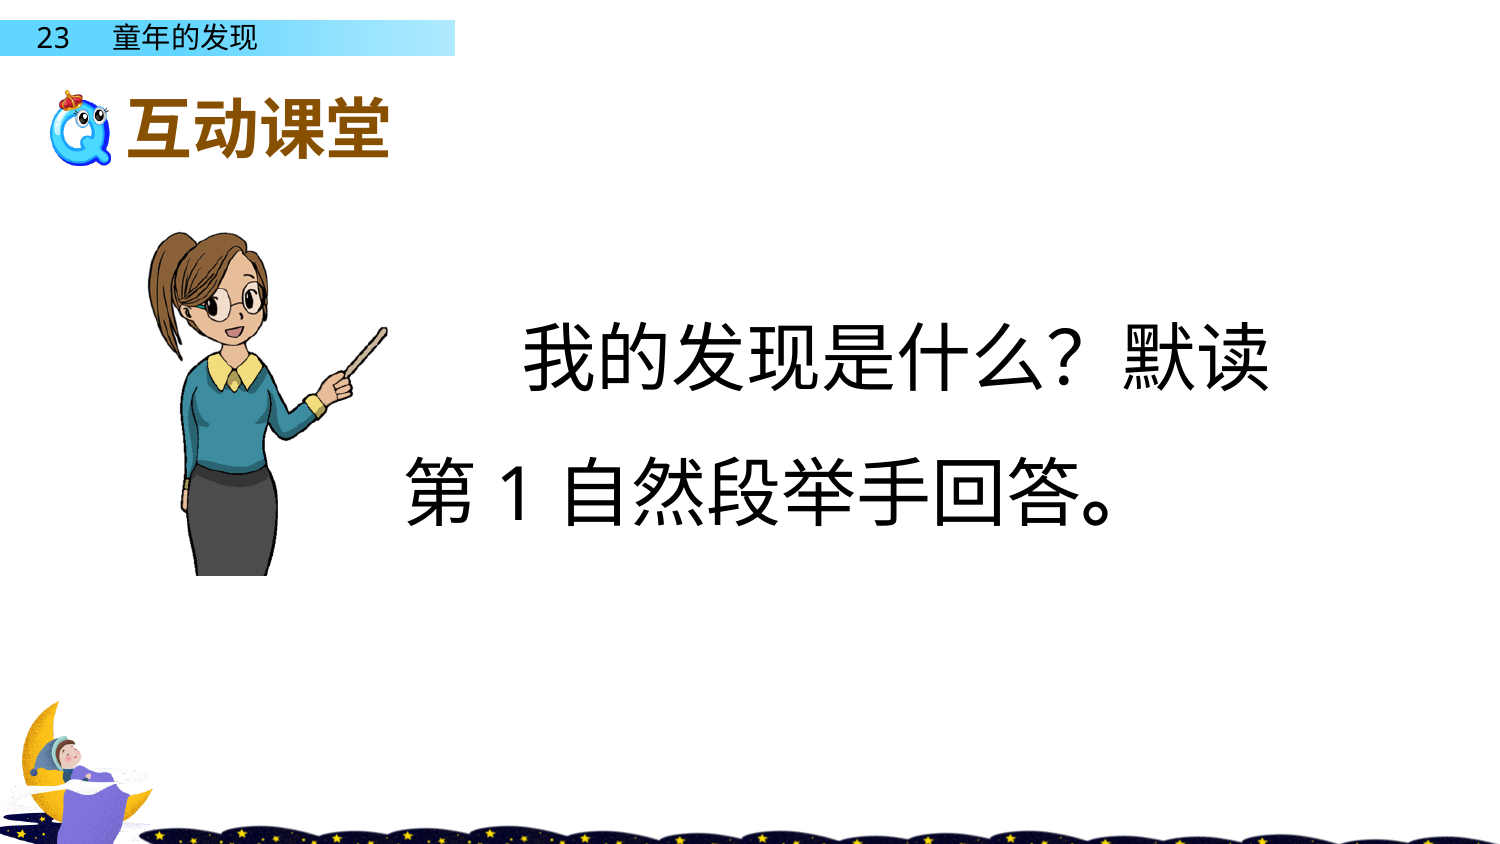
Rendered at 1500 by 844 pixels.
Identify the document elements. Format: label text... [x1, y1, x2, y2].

picture [50, 89, 111, 166]
text_box 互动课堂 [114, 81, 432, 173]
picture [147, 230, 388, 576]
picture [0, 693, 1500, 844]
text_box 我的发现是什么？默读第1自然段举手回答。 [393, 257, 1310, 543]
